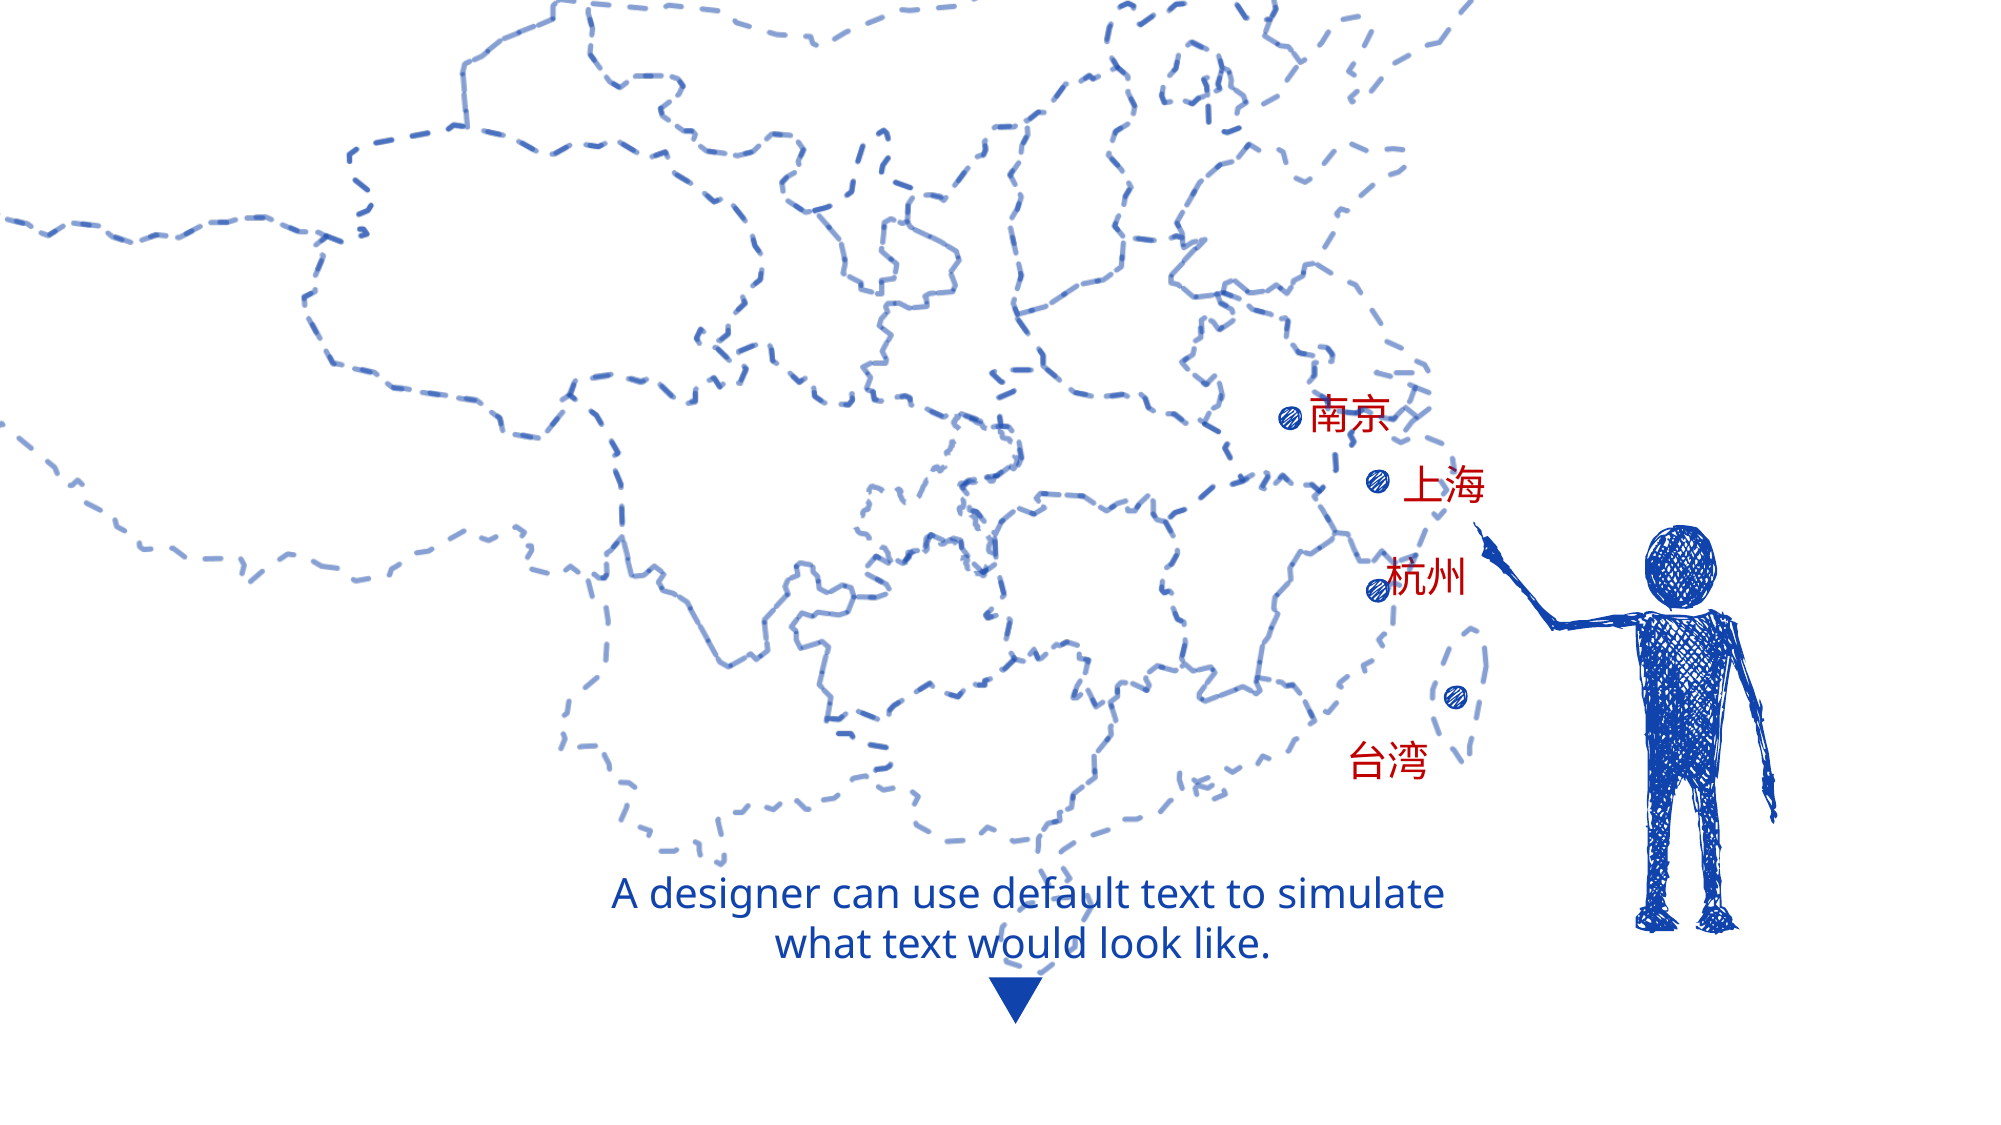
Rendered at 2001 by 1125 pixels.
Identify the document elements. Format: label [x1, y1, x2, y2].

text_box [1667, 521, 1780, 935]
text_box [594, 976, 1463, 1024]
picture [0, 0, 1667, 976]
